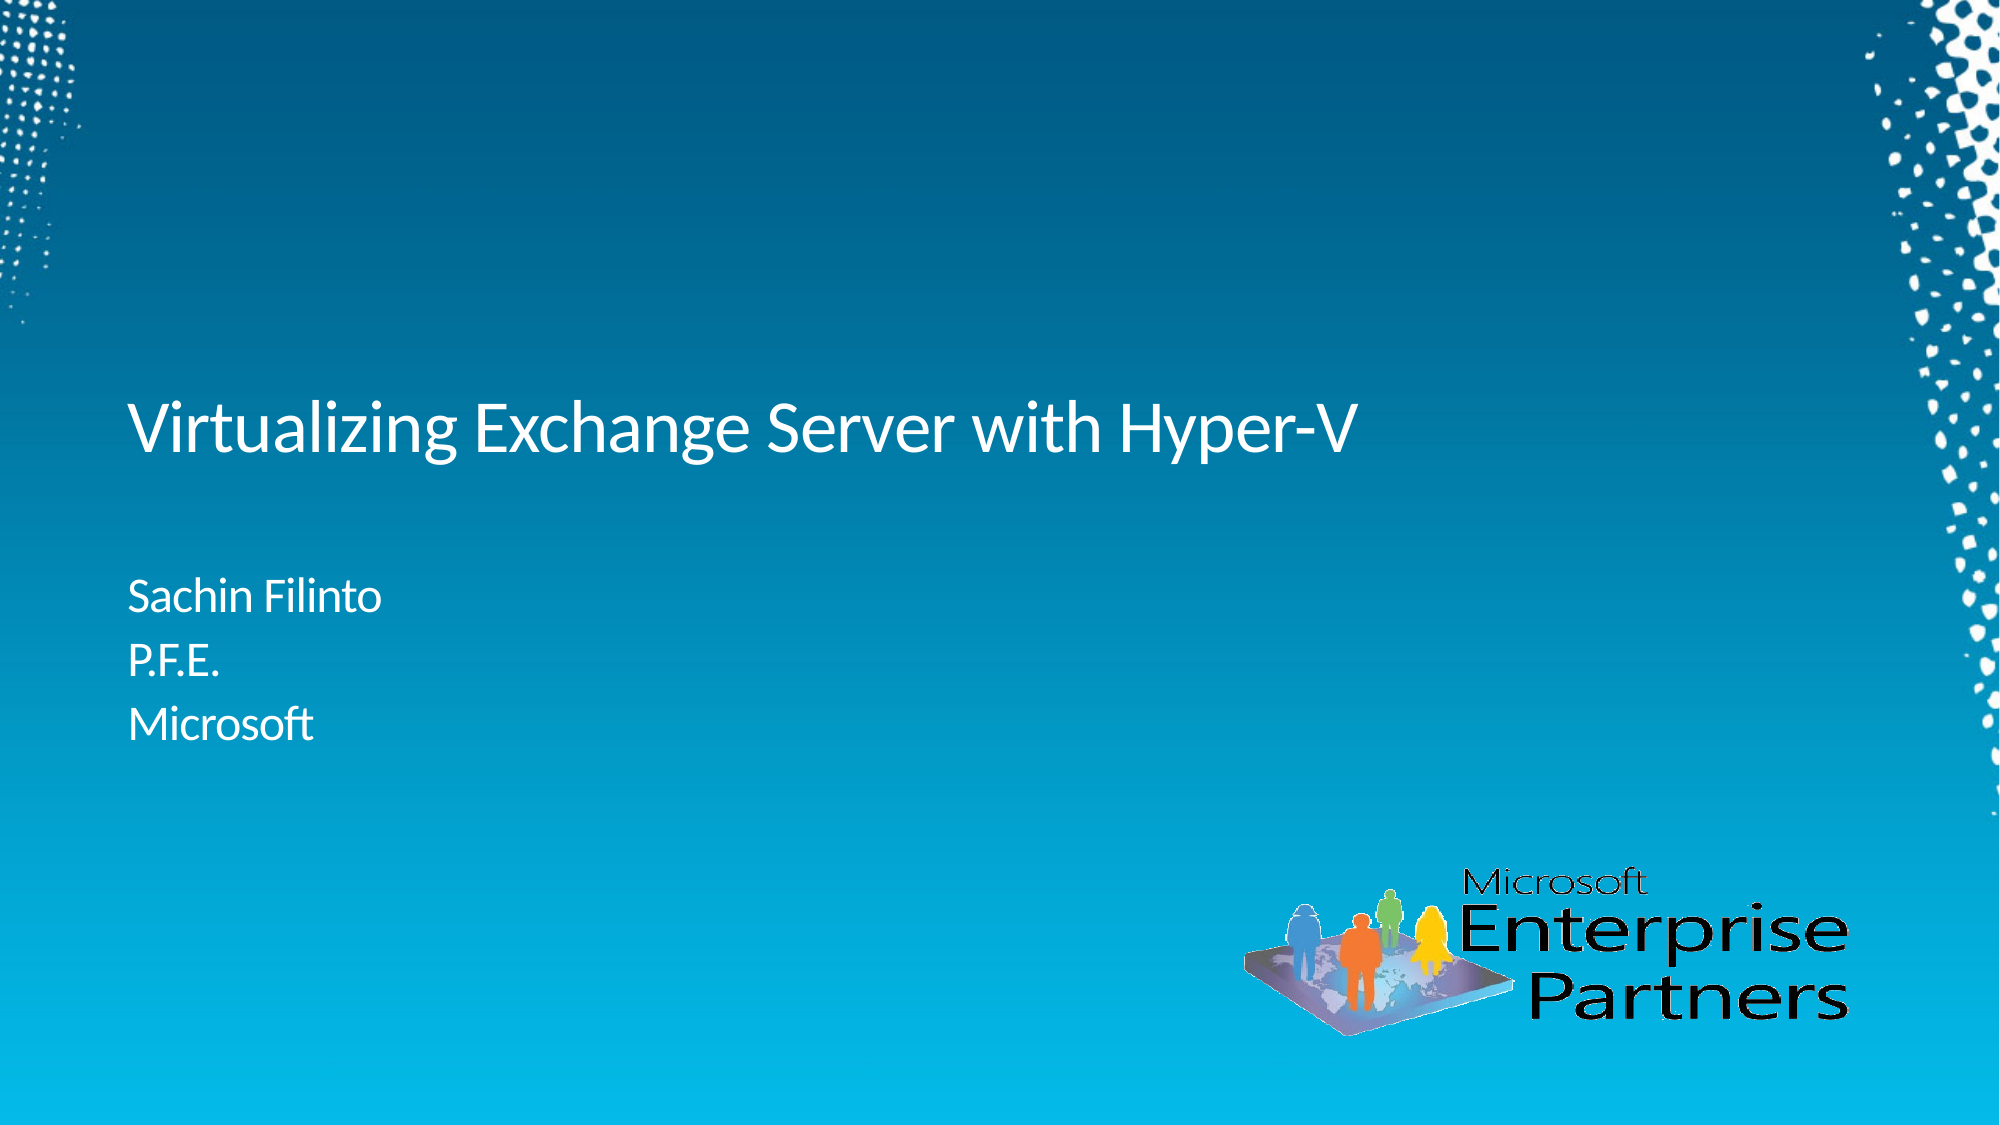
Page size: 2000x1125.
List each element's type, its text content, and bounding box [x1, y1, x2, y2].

picture [1984, 349, 1992, 357]
picture [34, 101, 43, 111]
picture [1958, 445, 1968, 460]
picture [0, 24, 9, 33]
picture [1900, 240, 1912, 254]
picture [1553, 890, 1568, 894]
picture [1946, 155, 1961, 167]
picture [1993, 321, 2000, 339]
picture [1982, 714, 1993, 729]
picture [1981, 604, 2000, 620]
picture [1898, 188, 1912, 198]
picture [33, 116, 40, 124]
picture [30, 14, 40, 23]
picture [18, 13, 26, 19]
picture [1963, 278, 1976, 291]
picture [1942, 465, 1958, 483]
picture [6, 97, 12, 105]
picture [1881, 117, 1891, 130]
picture [1963, 535, 1977, 550]
picture [11, 55, 21, 64]
picture [1950, 359, 1960, 366]
subtitle Sachin Filinto P.F.E. Microsoft [127, 566, 1198, 754]
picture [1935, 431, 1946, 449]
picture [1972, 570, 1986, 583]
picture [1935, 177, 1945, 189]
picture [28, 42, 36, 53]
picture [43, 42, 49, 53]
picture [1957, 187, 1971, 200]
picture [1938, 122, 1950, 133]
picture [1926, 344, 1939, 358]
picture [1638, 917, 1661, 950]
picture [1771, 917, 1799, 951]
picture [1866, 51, 1874, 59]
picture [1576, 985, 1613, 1019]
picture [1555, 909, 1583, 951]
picture [1978, 517, 1987, 527]
picture [1941, 324, 1952, 332]
picture [1819, 985, 1848, 1019]
picture [24, 72, 32, 79]
picture [1988, 691, 2000, 709]
picture [1586, 917, 1628, 951]
picture [41, 59, 48, 67]
picture [1753, 918, 1760, 950]
picture [1935, 379, 1948, 391]
picture [1980, 460, 1987, 469]
picture [1955, 557, 1965, 573]
picture [1921, 0, 1934, 8]
picture [42, 31, 53, 39]
picture [1942, 269, 1953, 276]
picture [1919, 367, 1930, 378]
picture [1992, 438, 2000, 448]
picture [1983, 404, 1992, 414]
picture [1639, 872, 1647, 894]
picture [0, 40, 9, 45]
picture [10, 69, 17, 78]
picture [1655, 977, 1681, 1019]
picture [33, 88, 42, 97]
picture [1463, 905, 1498, 950]
picture [54, 76, 60, 83]
picture [1930, 291, 1941, 297]
picture [1691, 985, 1729, 1018]
picture [1914, 308, 1929, 326]
picture [9, 84, 15, 91]
picture [1991, 637, 2000, 652]
picture [1920, 257, 1932, 264]
picture [1909, 274, 1920, 291]
picture [1892, 212, 1902, 216]
picture [1952, 502, 1967, 516]
picture [1963, 589, 1976, 607]
picture [1907, 77, 1917, 83]
picture [1723, 917, 1746, 950]
picture [17, 129, 23, 136]
picture [1465, 869, 1470, 894]
picture [1875, 83, 1881, 96]
picture [58, 32, 66, 41]
picture [1925, 141, 1935, 155]
picture [1963, 335, 1972, 344]
picture [1974, 683, 1985, 694]
picture [16, 22, 23, 34]
picture [1969, 625, 1985, 642]
picture [1806, 917, 1848, 951]
picture [45, 16, 55, 24]
picture [1739, 985, 1780, 1019]
picture [1626, 985, 1650, 1018]
picture [29, 27, 38, 38]
picture [1753, 903, 1761, 909]
picture [16, 143, 21, 151]
picture [38, 74, 47, 80]
picture [1955, 246, 1965, 256]
picture [1929, 27, 1945, 45]
picture [13, 41, 25, 49]
picture [1914, 164, 1923, 177]
picture [1245, 890, 1512, 1035]
picture [1973, 368, 1982, 380]
picture [1894, 99, 1902, 106]
picture [33, 0, 42, 10]
picture [1508, 917, 1548, 950]
picture [1960, 392, 1970, 403]
picture [47, 0, 57, 10]
picture [1911, 223, 1918, 230]
picture [1889, 152, 1901, 166]
picture [1928, 399, 1939, 415]
picture [1492, 869, 1499, 894]
picture [1990, 492, 2000, 505]
picture [1988, 547, 2000, 561]
picture [55, 62, 62, 69]
picture [1948, 413, 1958, 424]
picture [1945, 213, 1955, 220]
picture [1953, 301, 1962, 312]
picture [1935, 0, 2000, 306]
picture [0, 155, 5, 163]
picture [1991, 747, 2000, 765]
title Virtualizing Exchange Server with Hyper-V [127, 387, 1922, 470]
picture [1668, 917, 1712, 966]
picture [1968, 481, 1978, 492]
picture [1925, 87, 1941, 99]
picture [56, 47, 64, 55]
picture [18, 0, 29, 6]
picture [31, 131, 37, 138]
picture [1533, 973, 1573, 1018]
picture [26, 57, 34, 68]
picture [1932, 235, 1943, 241]
picture [1979, 657, 1995, 676]
picture [1946, 525, 1956, 533]
picture [1790, 985, 1814, 1018]
picture [1994, 382, 2000, 391]
picture [3, 10, 11, 18]
picture [1995, 582, 2000, 595]
picture [1972, 312, 1985, 322]
picture [1915, 109, 1924, 119]
picture [1922, 200, 1934, 207]
picture [1970, 426, 1980, 436]
